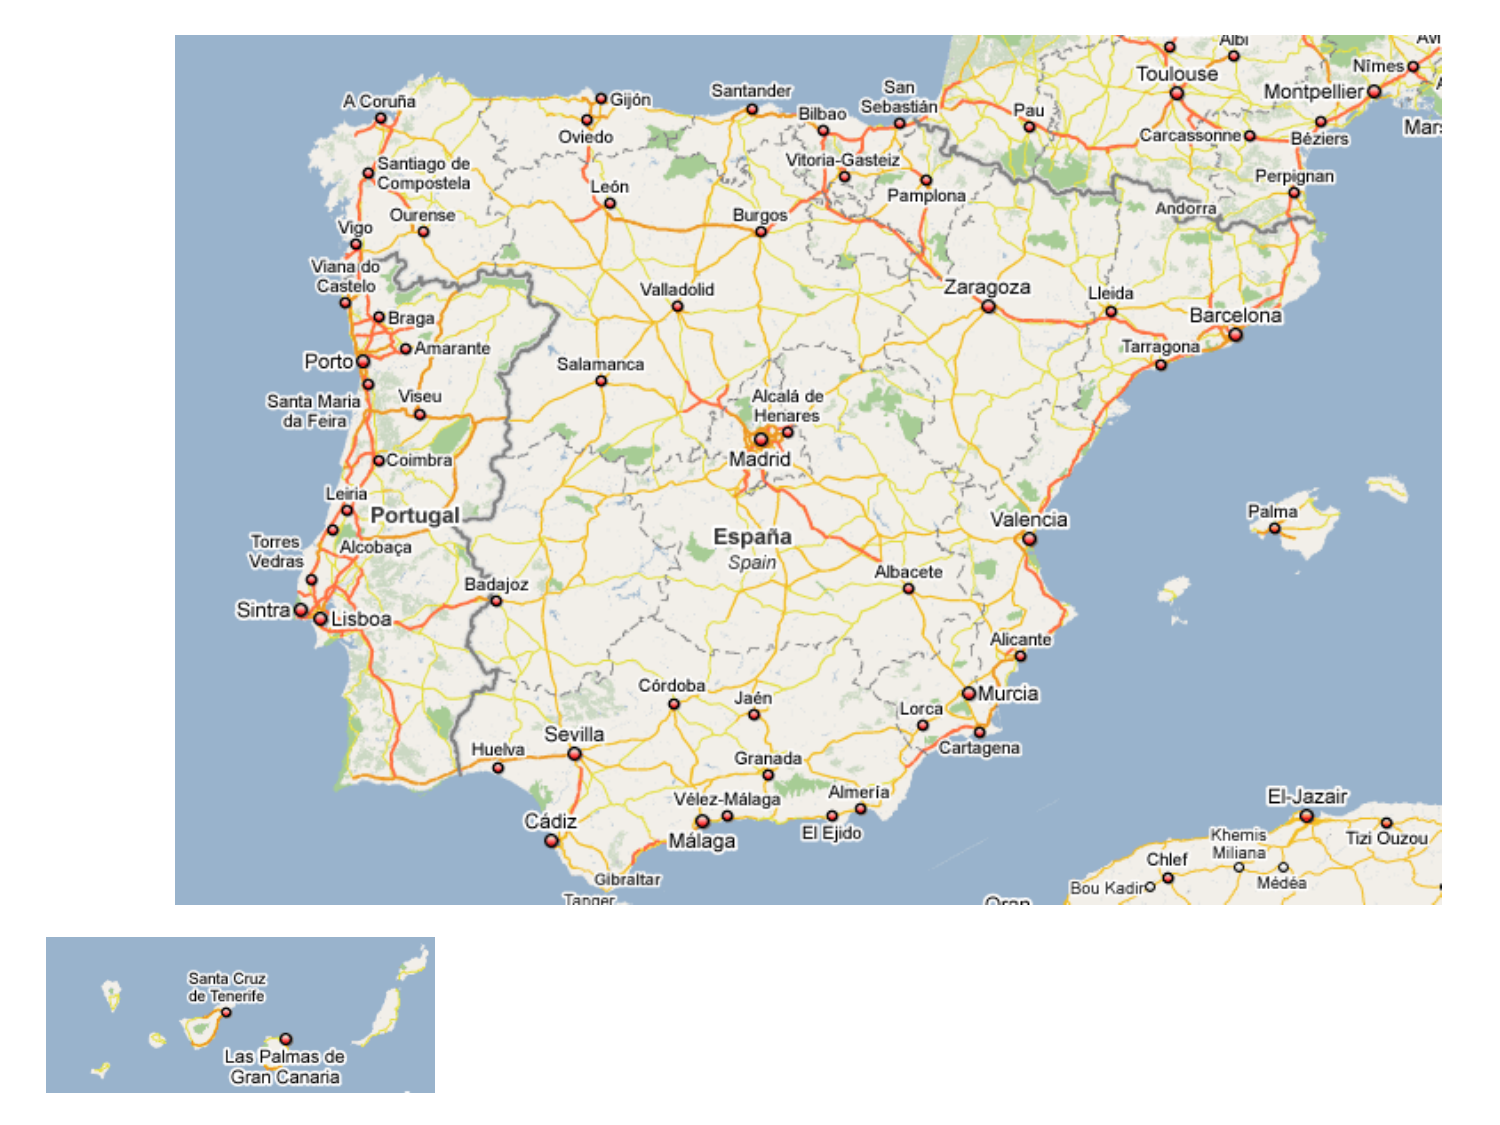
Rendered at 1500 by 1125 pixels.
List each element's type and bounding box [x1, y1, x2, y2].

picture [175, 34, 1442, 906]
picture [46, 937, 435, 1093]
